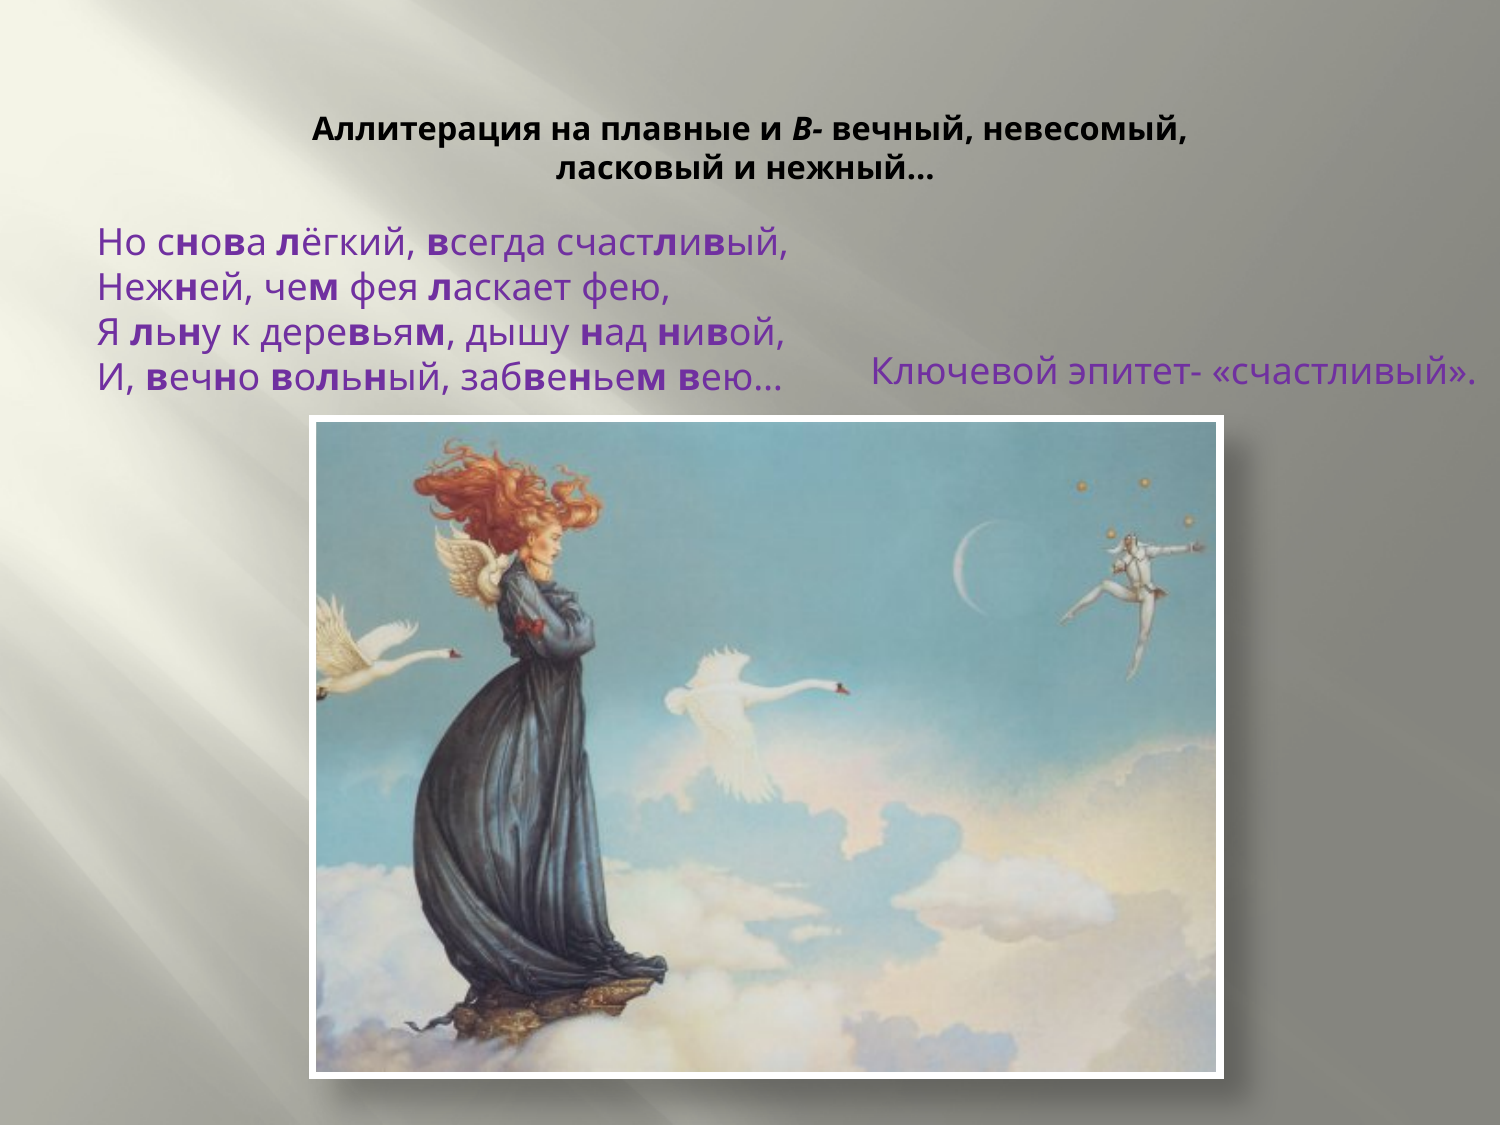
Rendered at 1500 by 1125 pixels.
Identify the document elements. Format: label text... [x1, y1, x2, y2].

text_box Ключевой эпитет- «счастливый». [855, 339, 1493, 400]
picture [316, 421, 1217, 1073]
title Аллитерация на плавные и В- вечный, невесомый, ласковый и нежный… [300, 99, 1200, 186]
list [210, 191, 1313, 399]
text_box Но снова лёгкий, всегда счастливый, Нежней, чем фея ласкает фею, Я льну к деревьям, дышу над нивой, И, вечно вольный, забвеньем вею… [81, 210, 832, 406]
